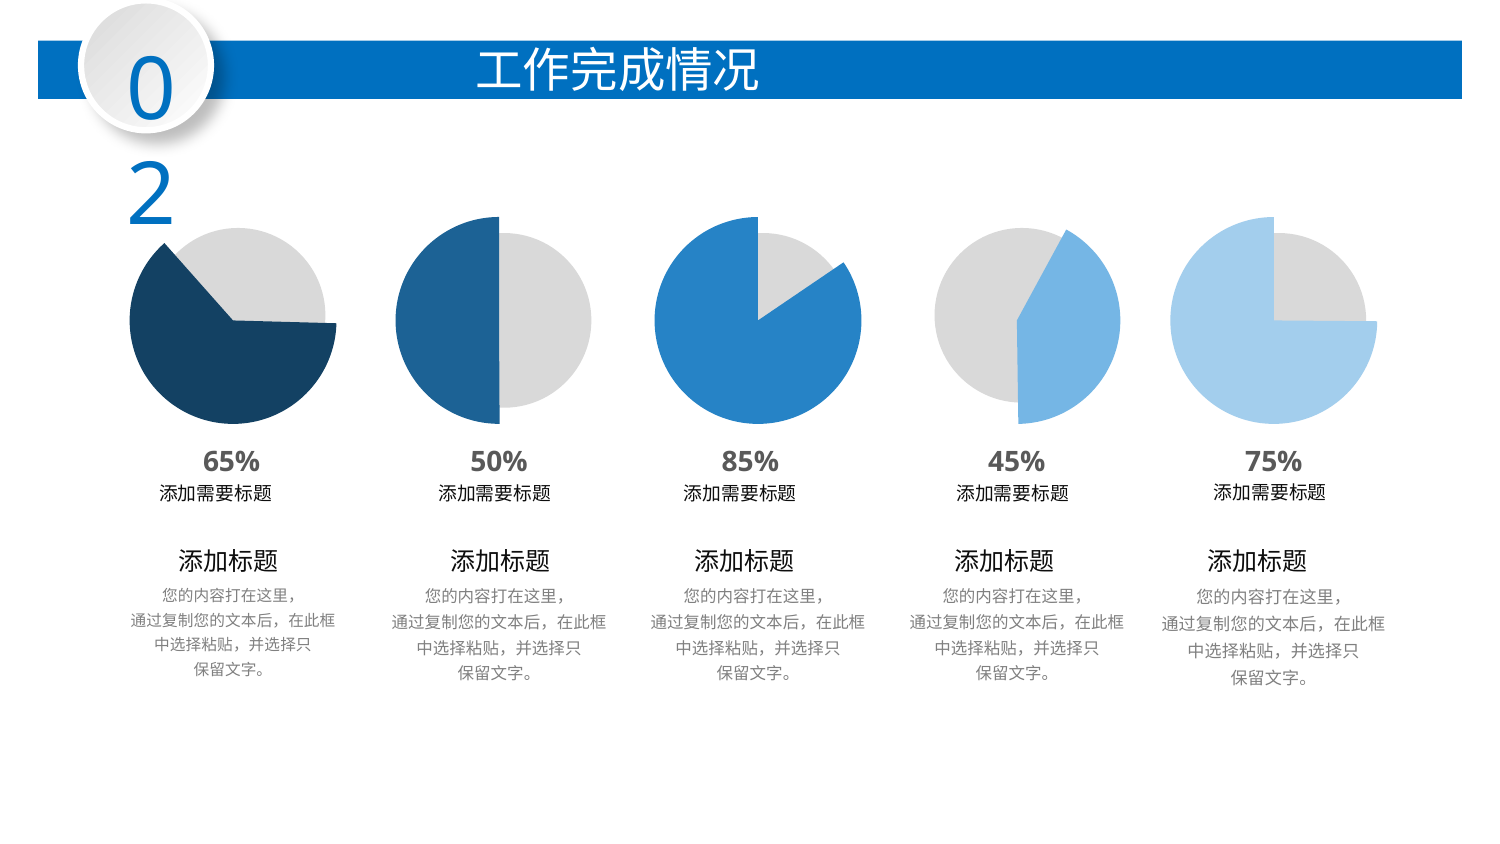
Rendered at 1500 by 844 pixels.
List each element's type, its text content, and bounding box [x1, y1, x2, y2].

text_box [422, 445, 567, 513]
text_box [654, 216, 862, 425]
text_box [395, 216, 603, 425]
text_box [1127, 537, 1421, 697]
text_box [80, 0, 212, 147]
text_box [142, 445, 288, 513]
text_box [1170, 216, 1378, 425]
text_box 工作完成情况 [340, 27, 896, 108]
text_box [611, 538, 868, 692]
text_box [667, 445, 813, 513]
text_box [86, 538, 350, 688]
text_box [870, 538, 1125, 692]
text_box [38, 40, 75, 99]
text_box [896, 40, 1462, 99]
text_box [1197, 444, 1343, 511]
text_box [224, 40, 340, 99]
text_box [352, 538, 609, 692]
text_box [913, 216, 1121, 425]
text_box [940, 445, 1085, 513]
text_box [129, 216, 337, 425]
